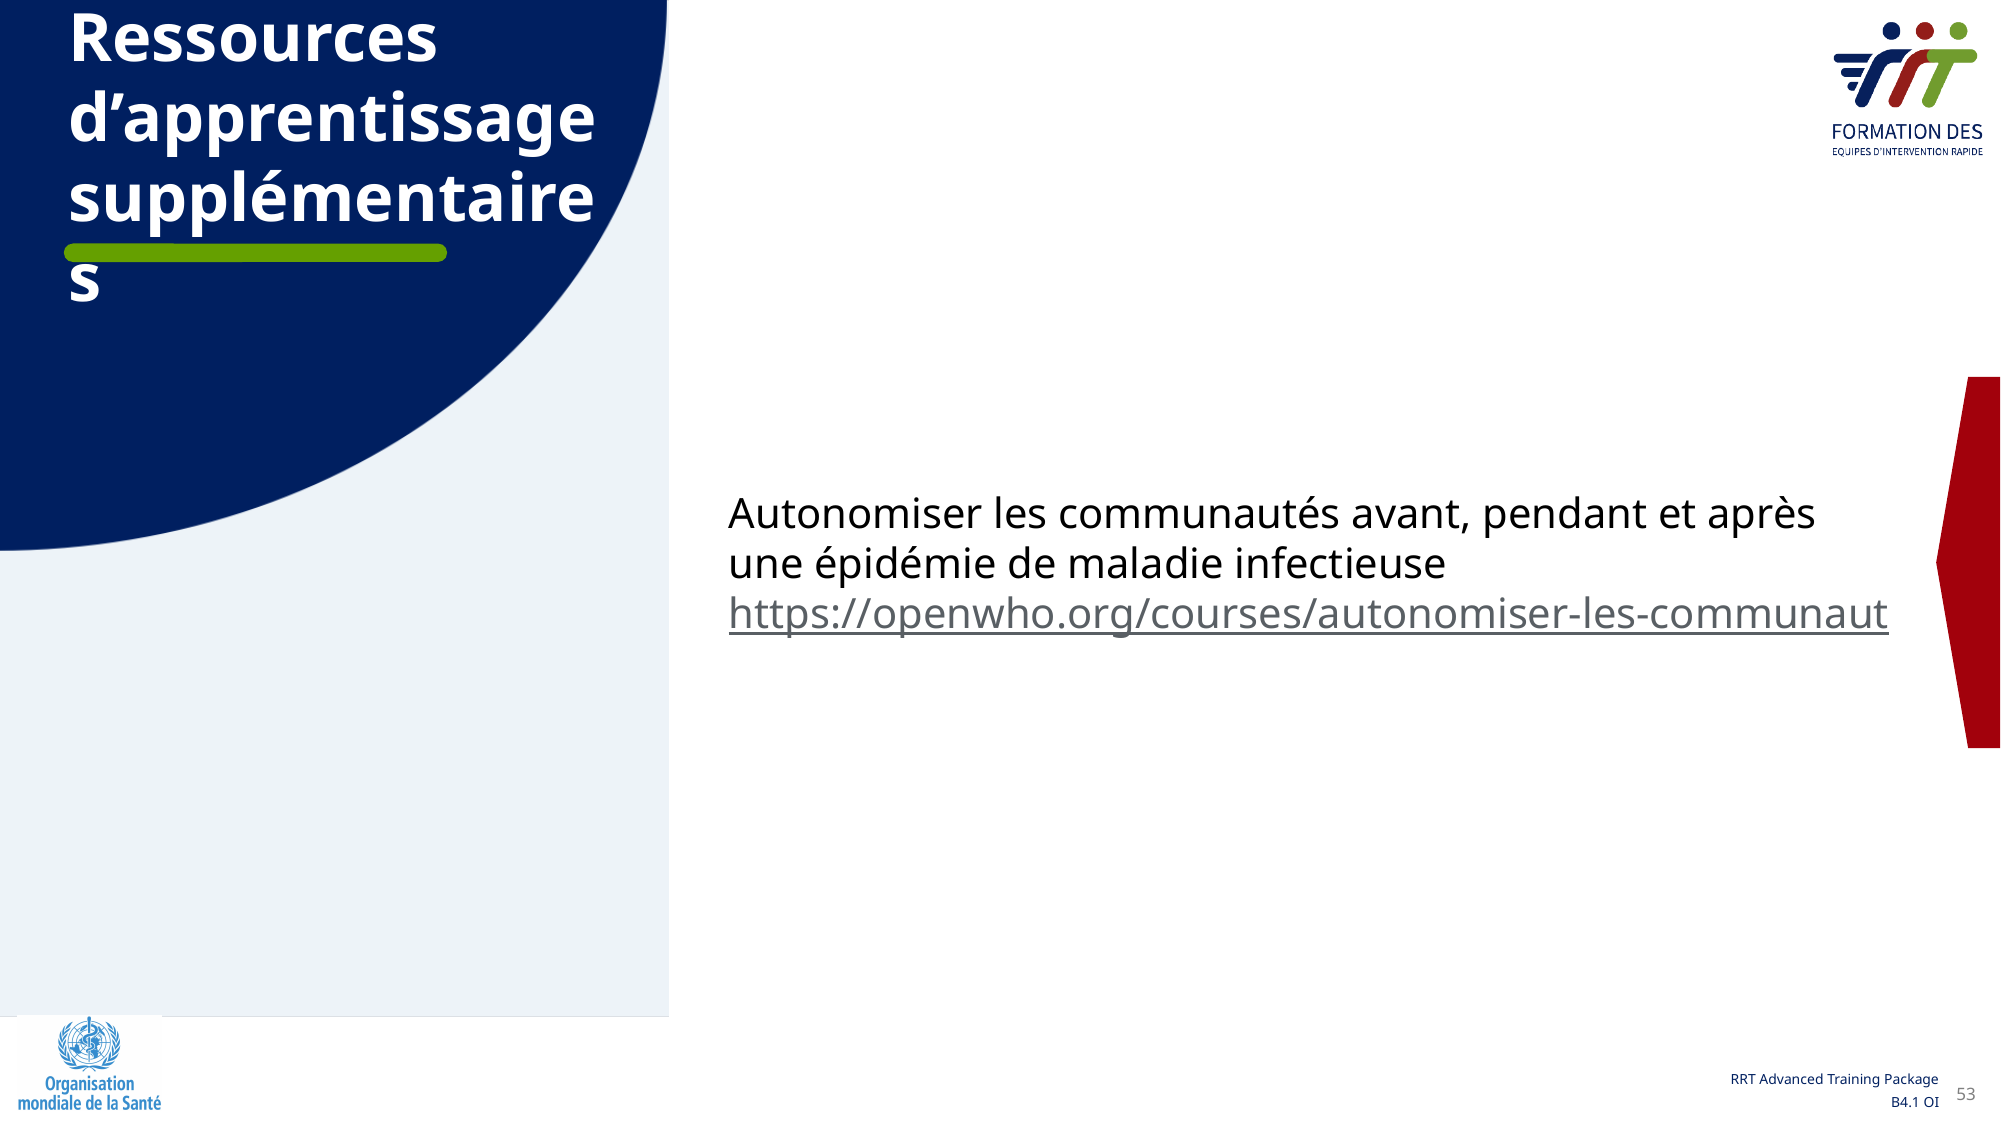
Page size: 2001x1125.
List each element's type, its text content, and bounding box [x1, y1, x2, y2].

text_box Autonomiser les communautés avant, pendant et après une épidémie de maladie infectieuse https://openwho.org/courses/autonomiser-les-communaut [713, 479, 1911, 651]
picture [0, 0, 669, 1111]
text_box Ressources d’apprentissage supplémentaires [60, 0, 629, 323]
picture [1832, 21, 1983, 157]
